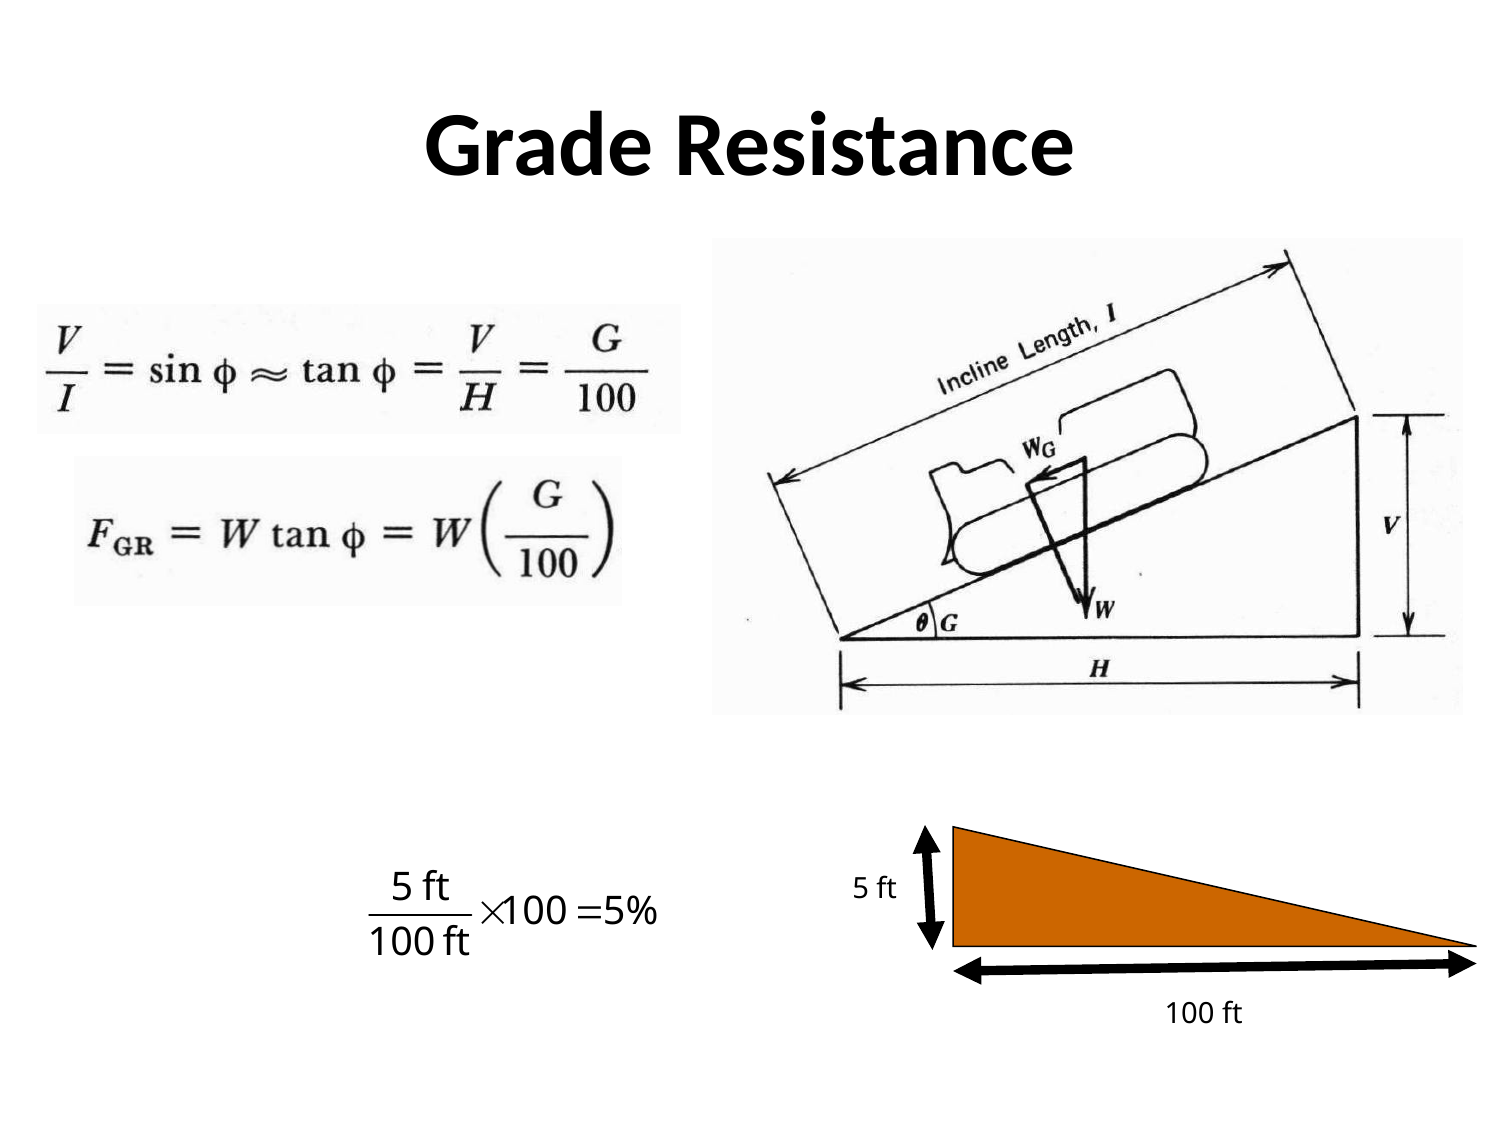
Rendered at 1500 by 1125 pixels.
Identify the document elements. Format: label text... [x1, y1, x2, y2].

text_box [362, 862, 670, 965]
picture [74, 456, 622, 606]
text_box [919, 825, 938, 950]
text_box 100 ft [1149, 987, 1272, 1038]
text_box [953, 826, 1477, 947]
picture [37, 304, 682, 434]
text_box [953, 957, 1477, 978]
picture [712, 238, 1463, 716]
text_box 5 ft [837, 862, 917, 913]
title Grade Resistance [75, 45, 1425, 233]
